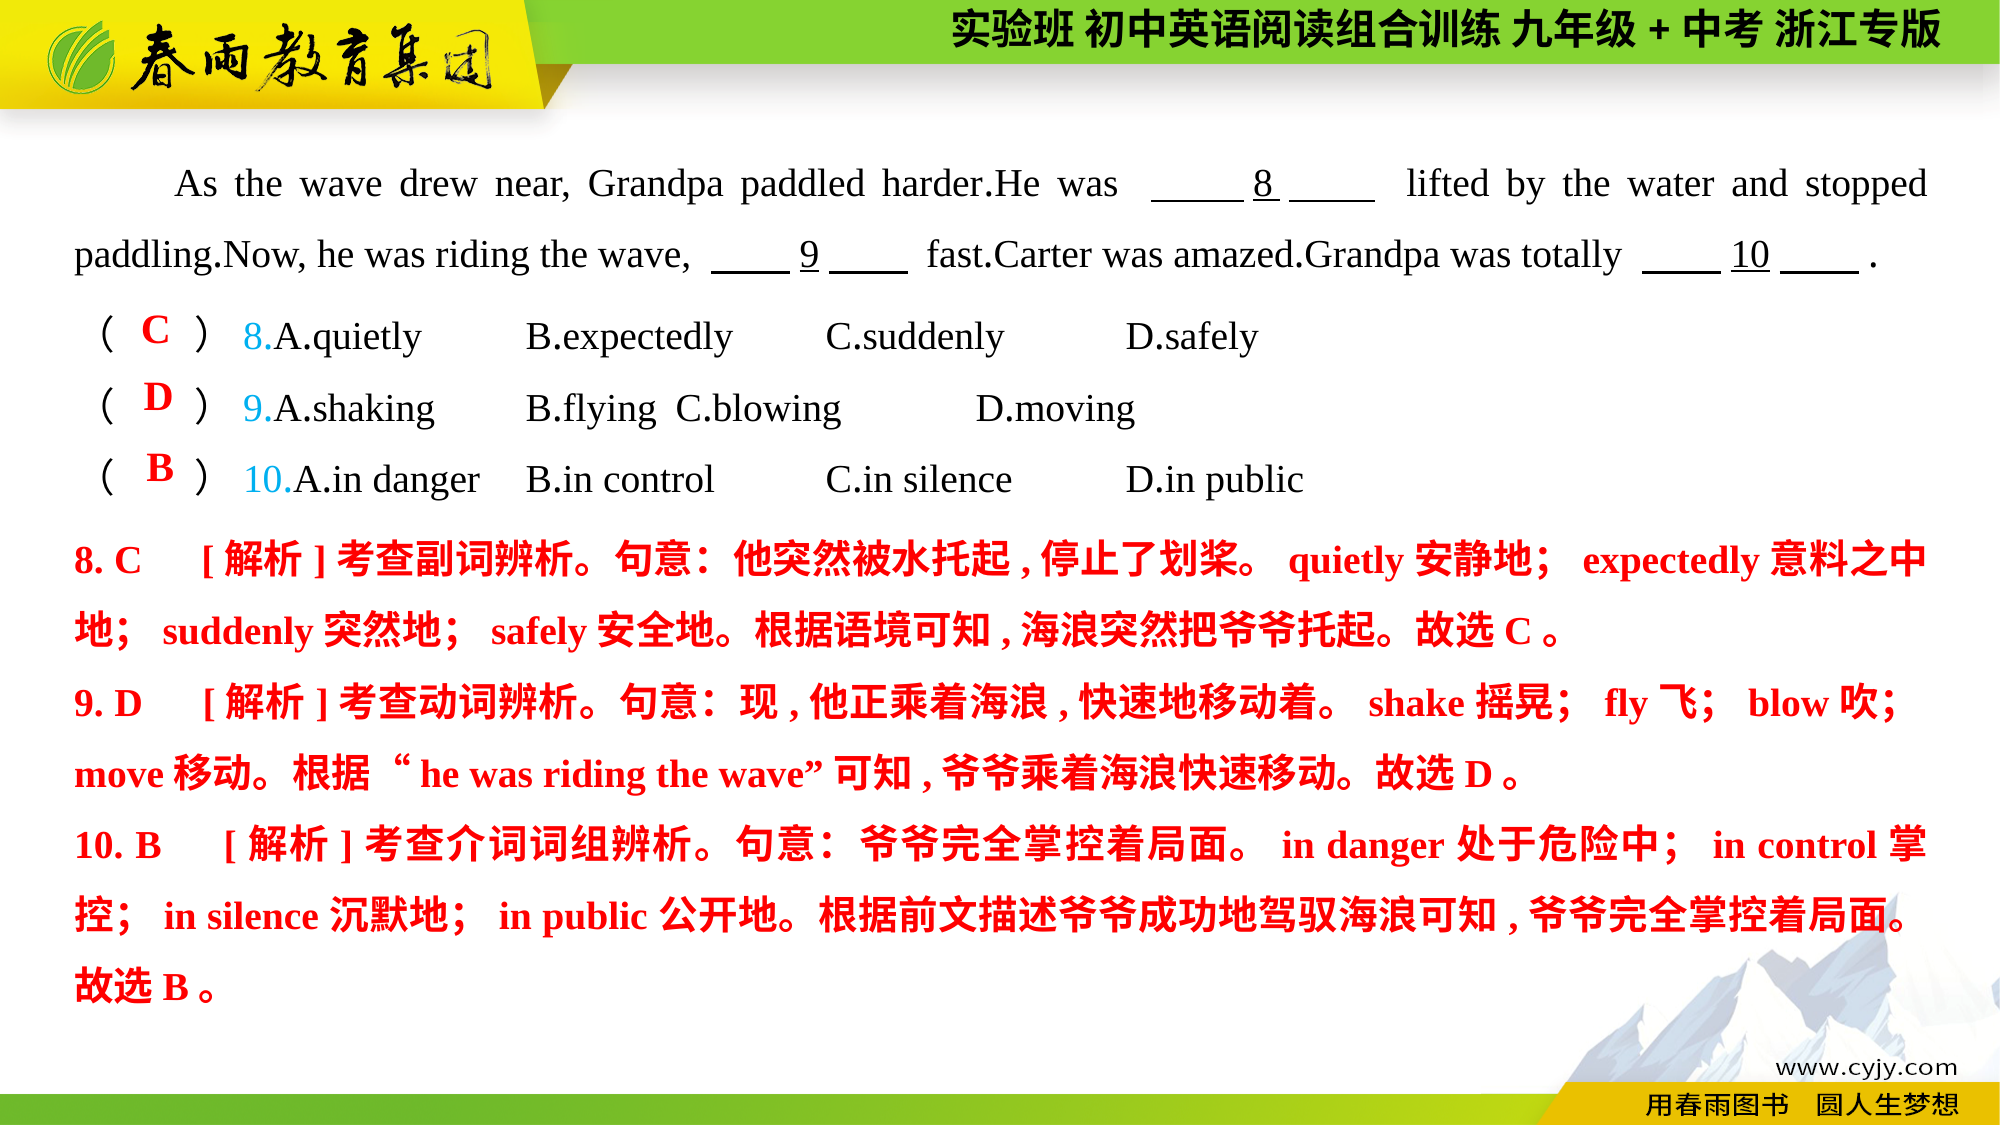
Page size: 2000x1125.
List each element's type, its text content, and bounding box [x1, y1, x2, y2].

text_box D [128, 361, 189, 427]
text_box B [131, 432, 190, 498]
text_box 8. C [解析]考查副词辨析。句意：他突然被水托起,停止了划桨。quietly安静地；expectedly意料之中地；suddenly突然地；safely安全地。根据语境可知,海浪突然把爷爷托起。故选C。 9. D [解析]考查动词辨析。句意：现,他正乘着海浪,快速地移动着。shake摇晃；fly飞；blow吹；move移动。根据“he was riding the wave”可知,爷爷乘着海浪快速移动。故选D。 10. B [解析]考查介词词组辨析。句意：爷爷完全掌控着局面。in danger处于危险中；in control掌控；in silence沉默地；in public公开地。根据前文描述爷爷成功地驾驭海浪可知,爷爷完全掌控着局面。故选B。 [59, 502, 1944, 1017]
list As the wave drew near, Grandpa paddled harder.He was 8 lifted by the water and stopped paddling.Now, he was riding the wave, 9 fast.Carter was amazed.Grandpa was totally 10 . [59, 125, 1944, 276]
text_box （ ）8.A.quietly B.expectedly C.suddenly D.safely （ ）9.A.shaking B.flying C.blowing D.moving （ ）10.A.in danger B.in control C.in silence D.in public [60, 278, 1945, 508]
picture [0, 0, 2000, 1125]
text_box C [126, 294, 186, 360]
